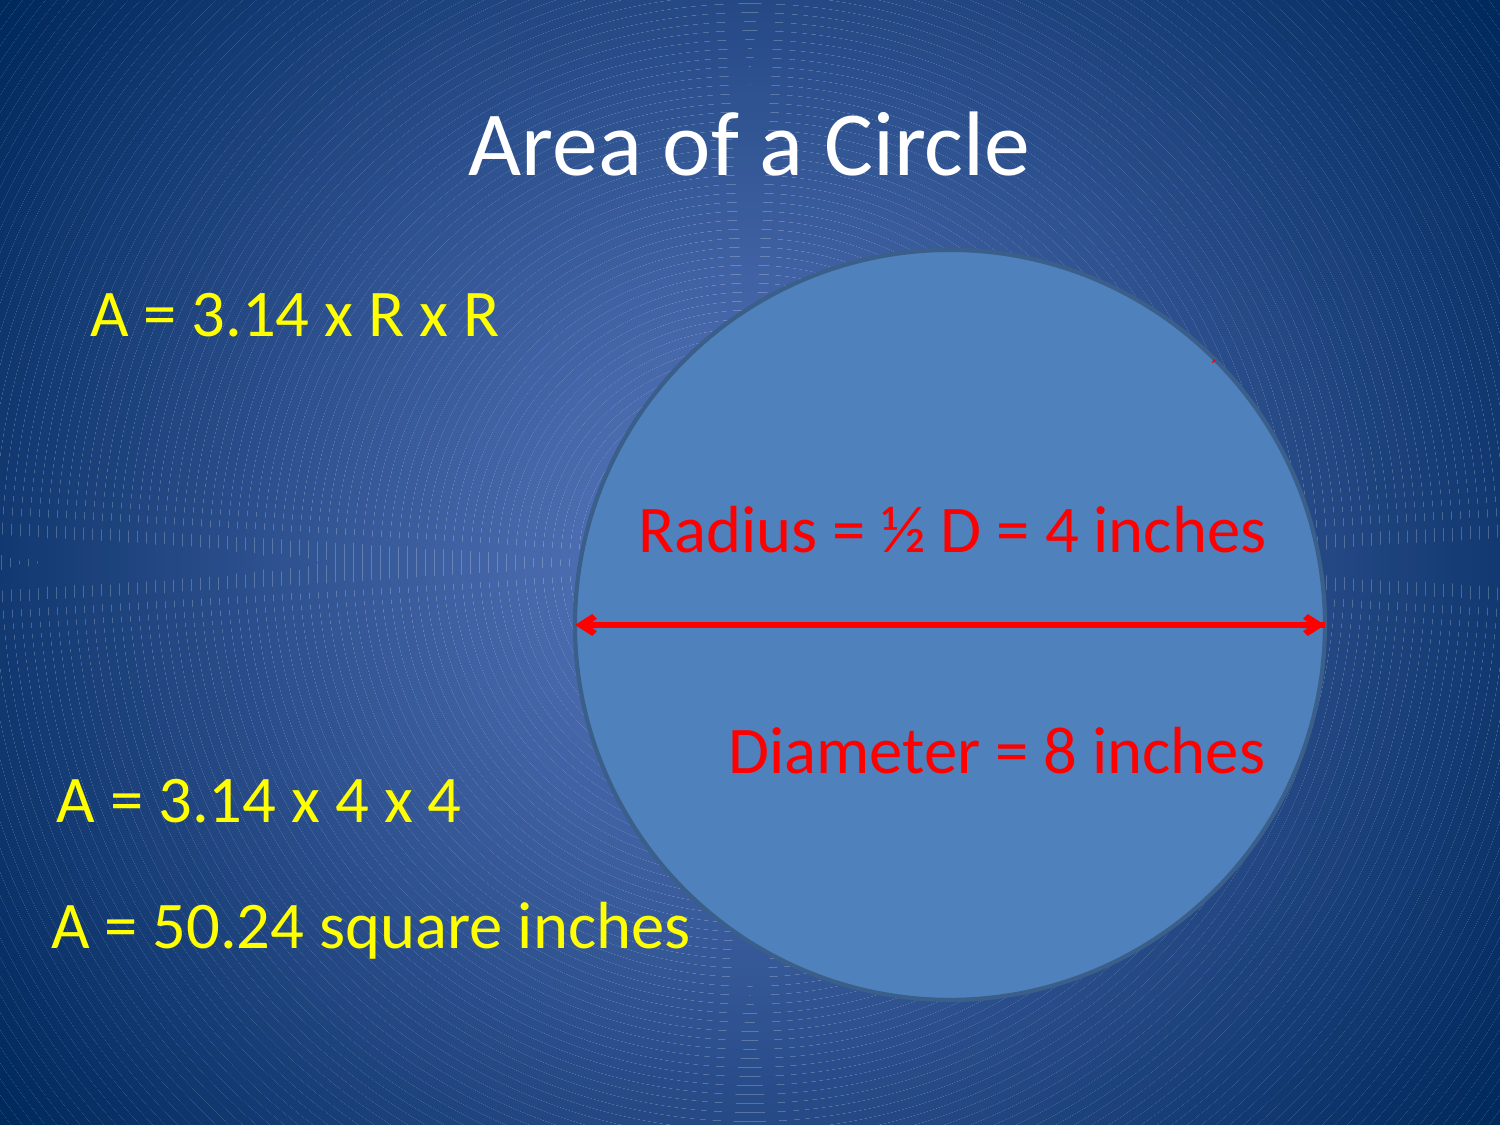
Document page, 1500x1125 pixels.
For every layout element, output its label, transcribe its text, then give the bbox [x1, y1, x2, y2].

text_box Radius = ½ D = 4 inches [623, 478, 1282, 574]
text_box A = 50.24 square inches [36, 874, 706, 970]
title Area of a Circle [75, 45, 1425, 233]
text_box Diameter = 8 inches [713, 699, 1281, 795]
text_box [572, 247, 1328, 1003]
list A = 3.14 x R x R [75, 262, 1425, 1005]
text_box A = 3.14 x 4 x 4 [42, 747, 478, 843]
